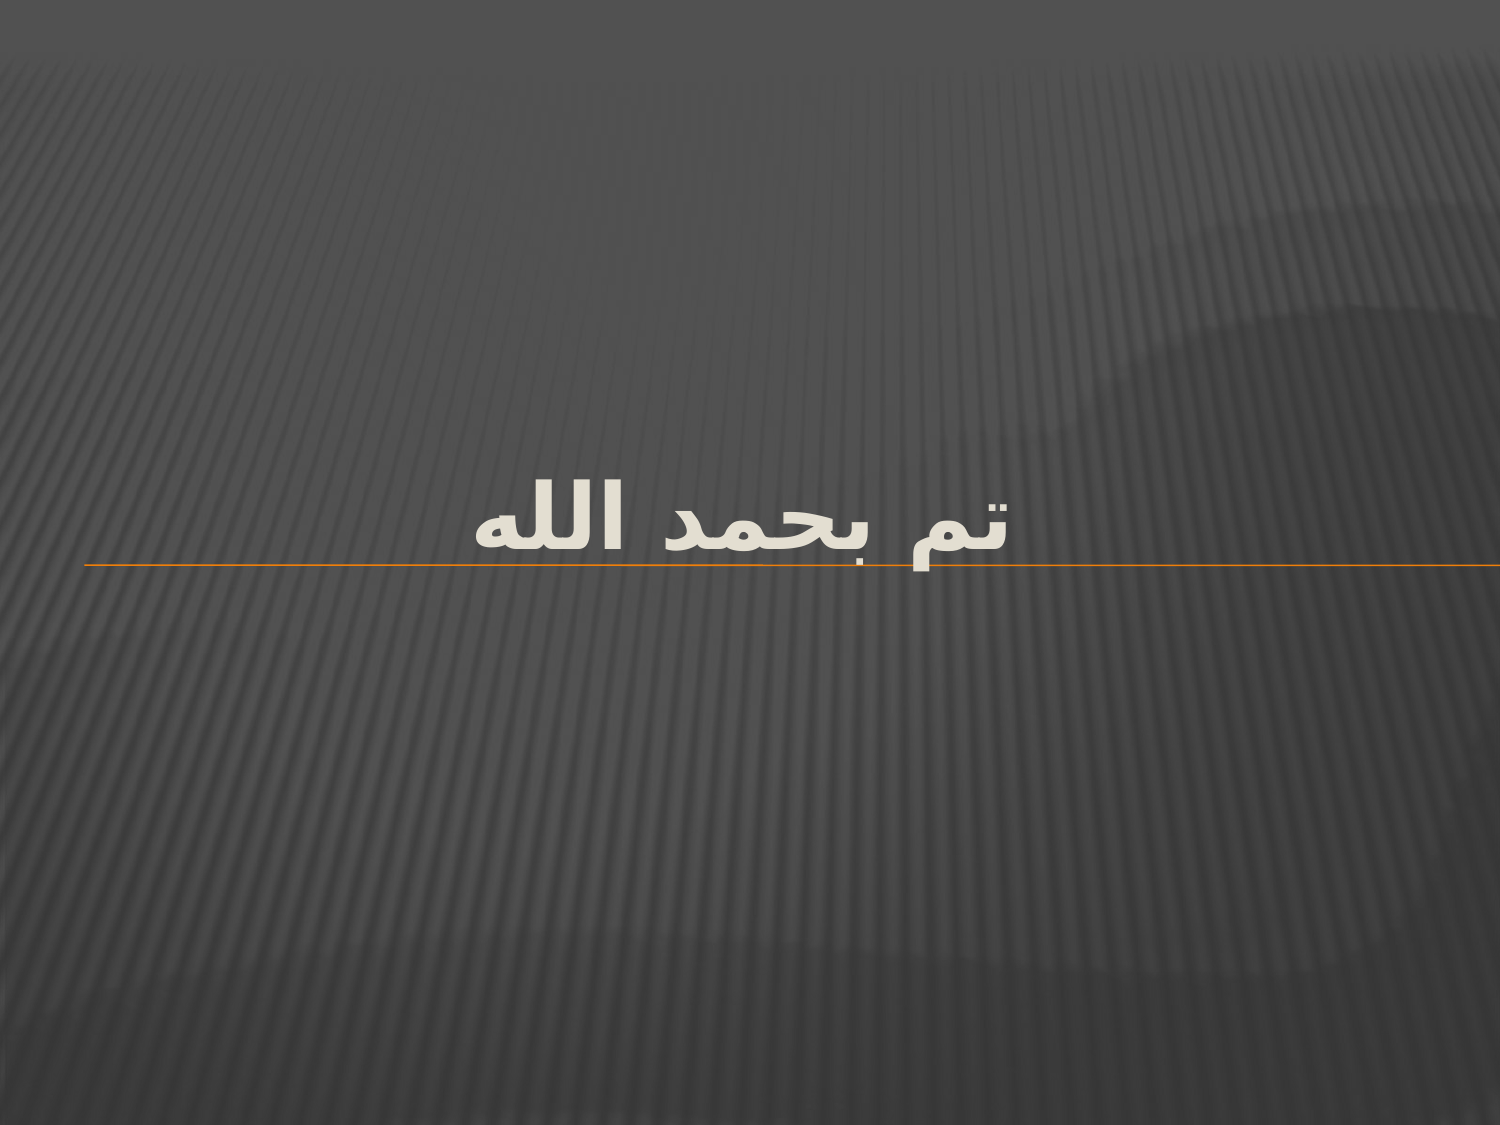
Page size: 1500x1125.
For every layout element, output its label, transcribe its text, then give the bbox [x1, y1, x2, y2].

title تم بحمد الله [29, 450, 1455, 645]
